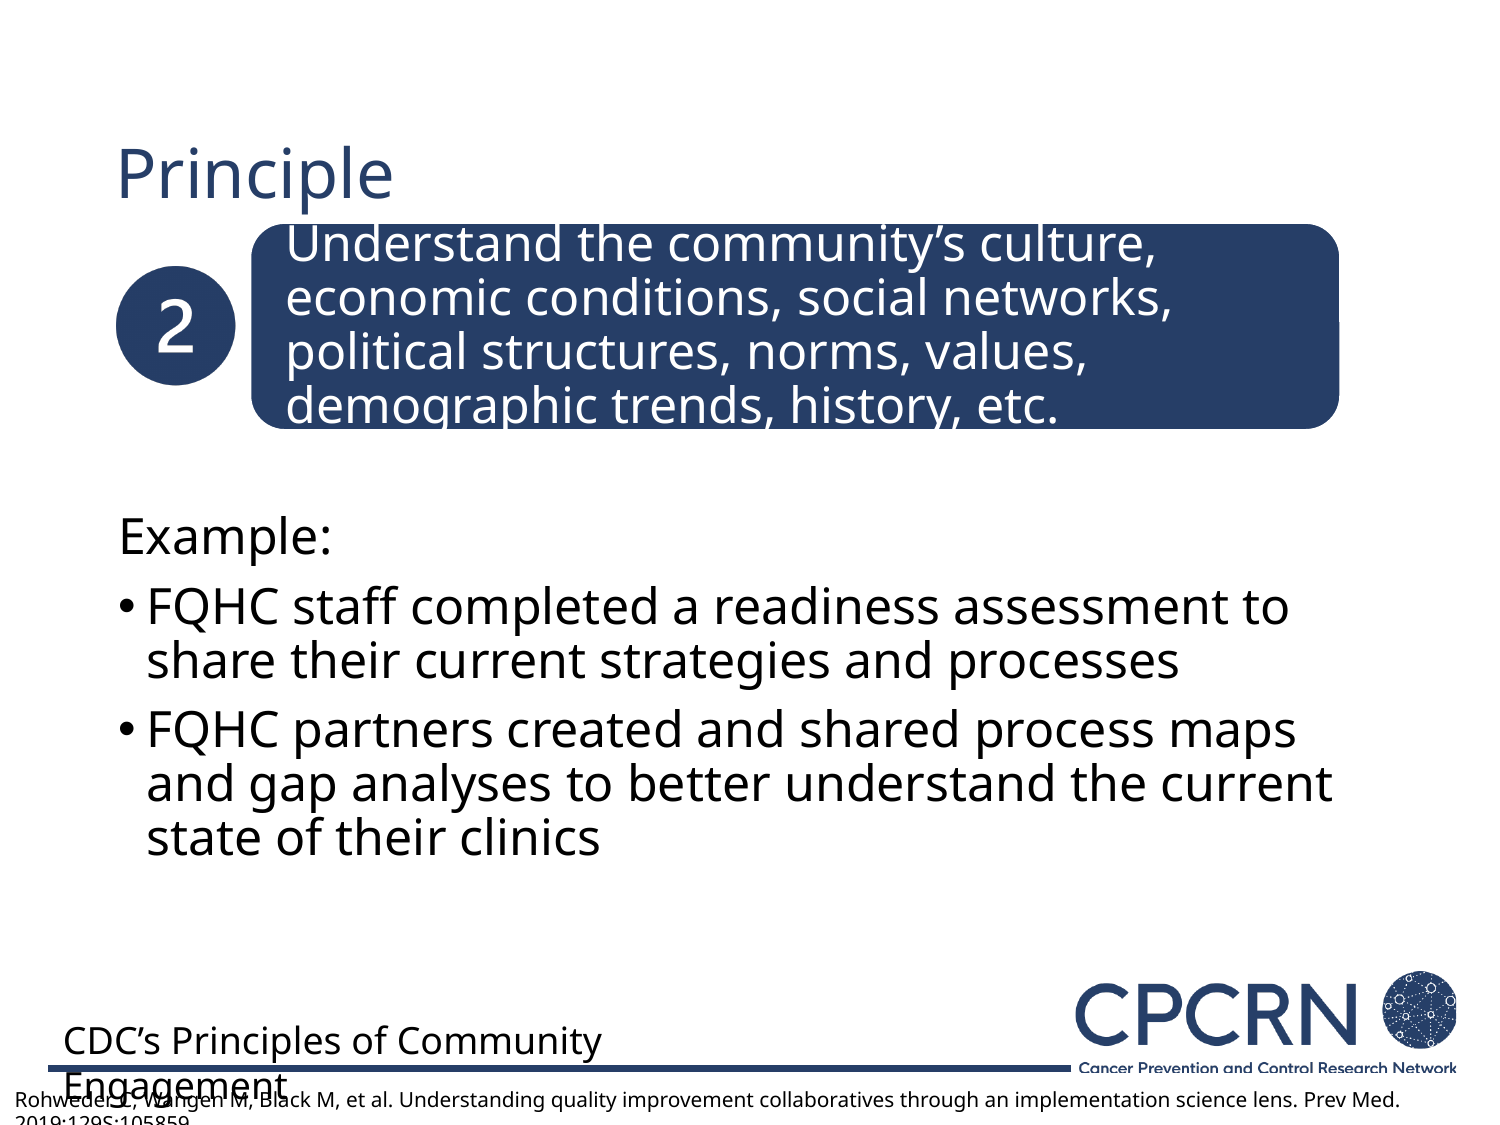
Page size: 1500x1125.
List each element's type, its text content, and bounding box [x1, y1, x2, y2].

text_box CDC’s Principles of Community Engagement [48, 1009, 799, 1078]
picture [100, 250, 250, 401]
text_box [250, 207, 1341, 446]
text_box Rohweder C, Wangen M, Black M, et al. Understanding quality improvement collaboratives through an implementation science lens. Prev Med. 2019;129S:105859. [0, 1078, 1500, 1125]
list Example: FQHC staff completed a readiness assessment to share their current strategies and processes FQHC partners created and shared process maps and gap analyses to better understand the current state of their clinics [103, 428, 1397, 926]
title Principle [100, 88, 1394, 263]
